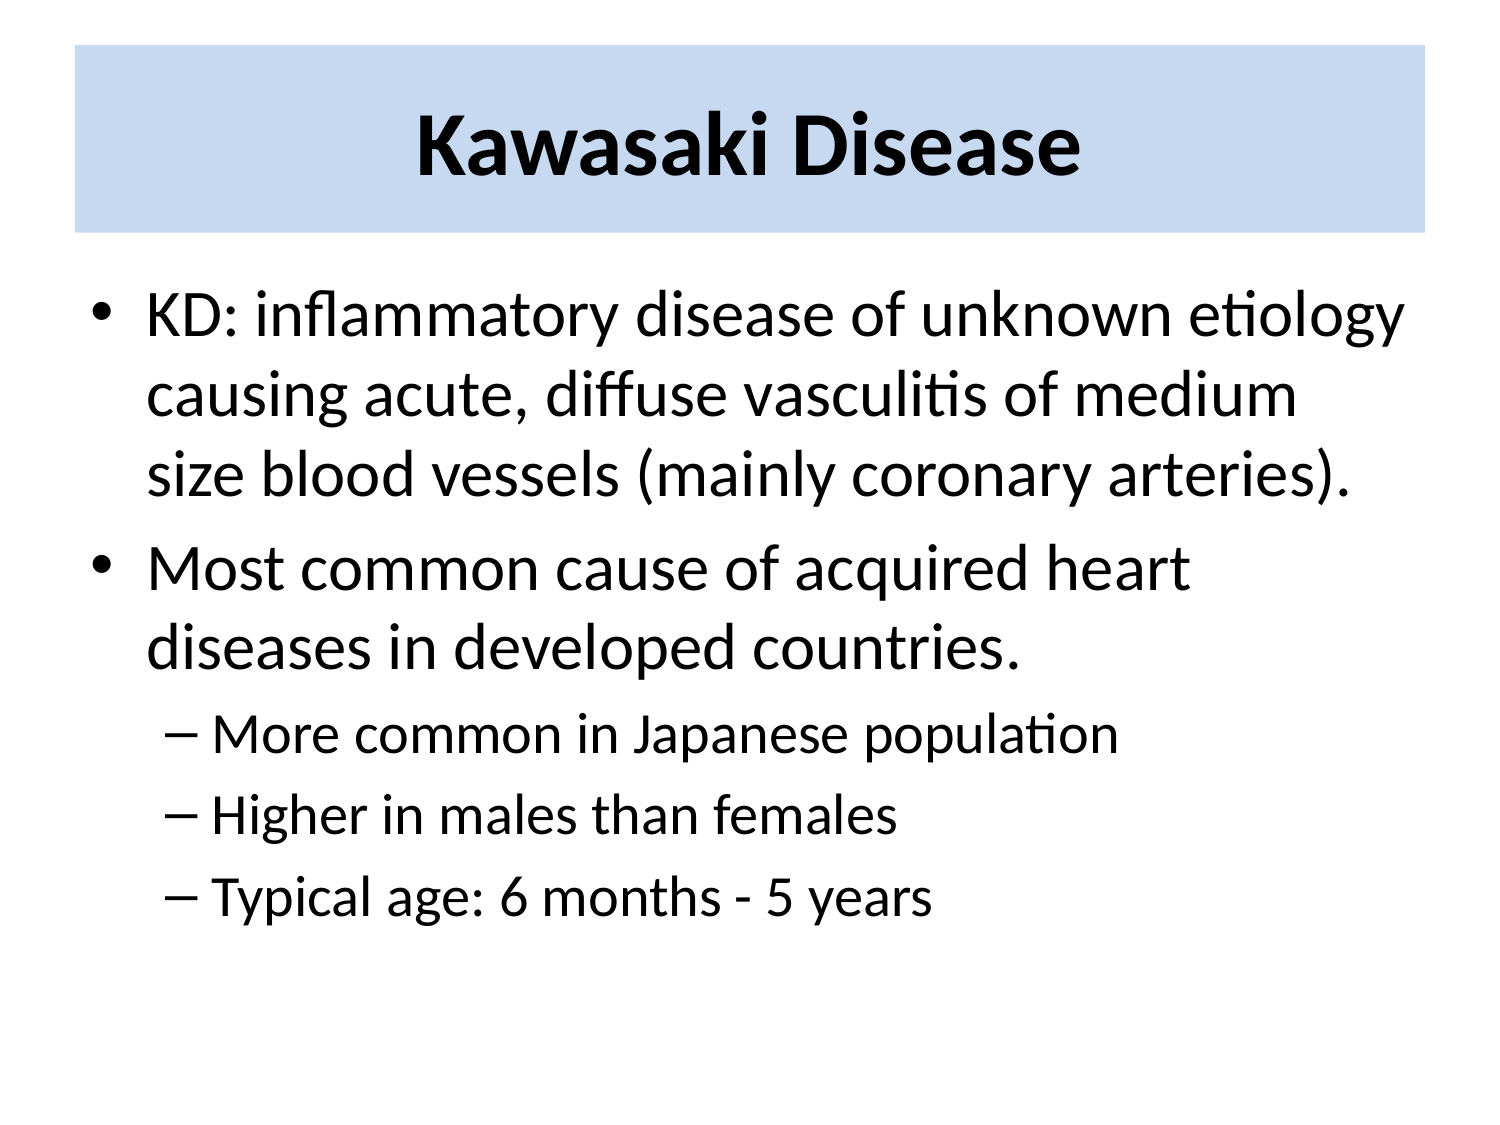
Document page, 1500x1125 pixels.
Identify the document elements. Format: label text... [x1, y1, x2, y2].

title Kawasaki Disease [75, 45, 1425, 233]
list KD: inflammatory disease of unknown etiology causing acute, diffuse vasculitis of medium size blood vessels (mainly coronary arteries). Most common cause of acquired heart diseases in developed countries. More common in Japanese population Higher in males than females Typical age: 6 months - 5 years [75, 262, 1425, 1005]
